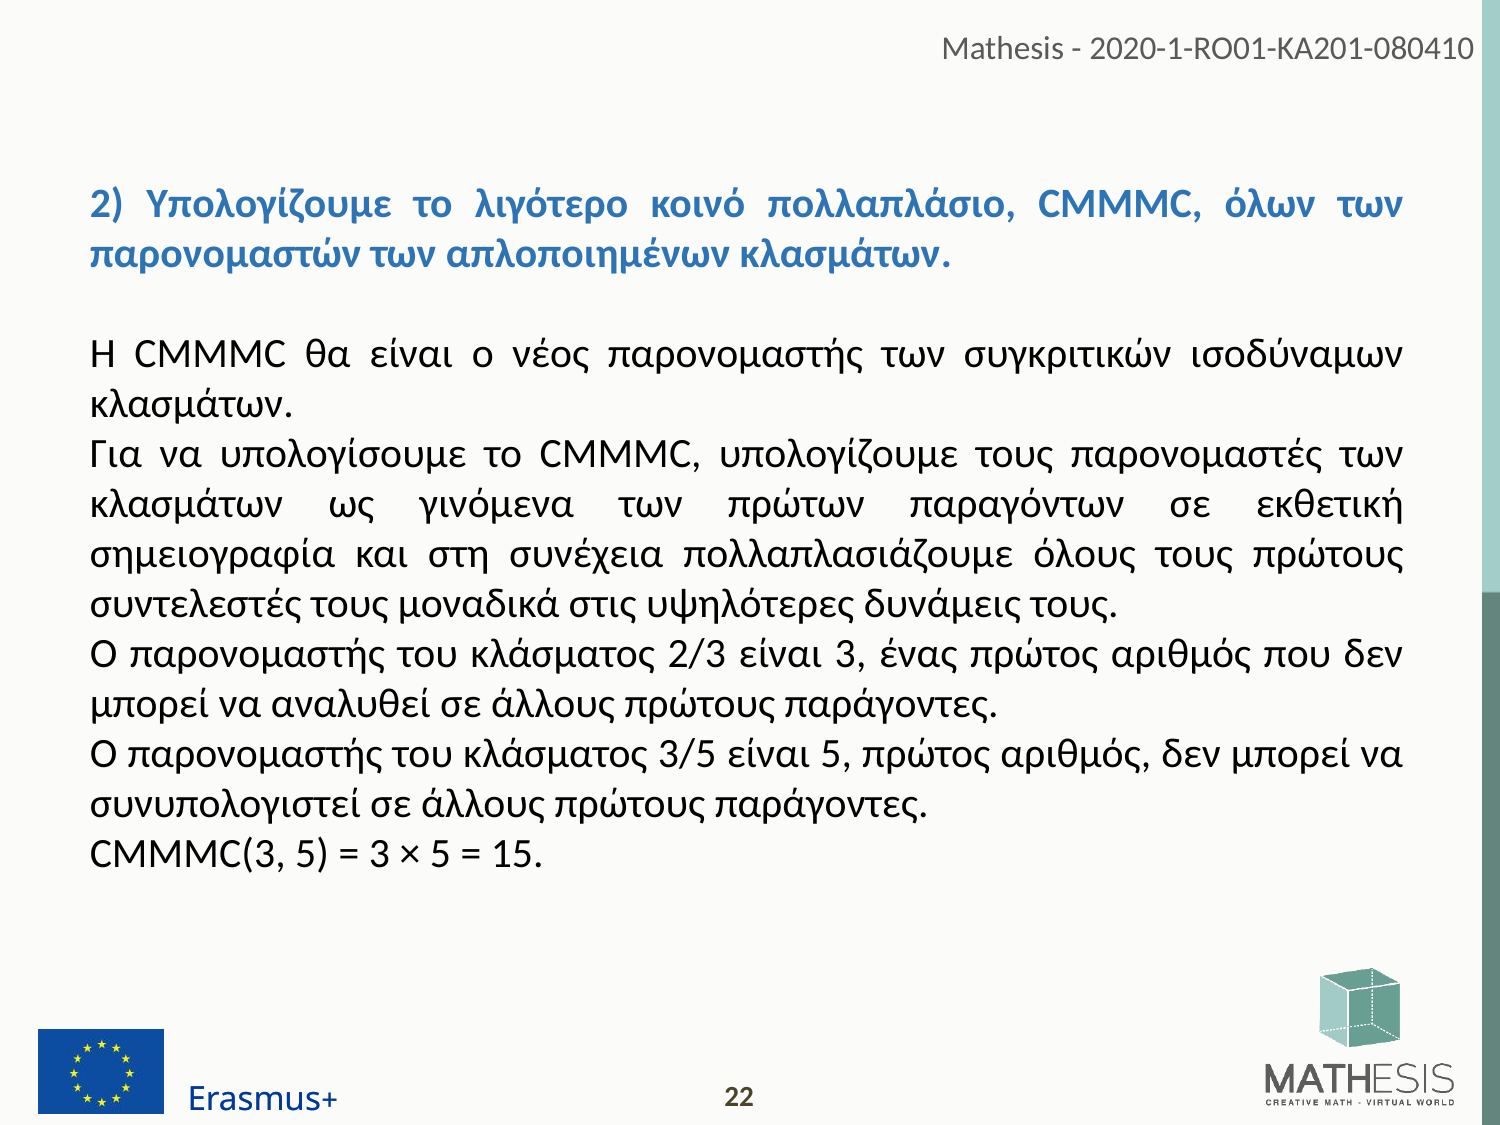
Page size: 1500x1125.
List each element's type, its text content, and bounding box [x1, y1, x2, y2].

list 2) Υπολογίζουμε το λιγότερο κοινό πολλαπλάσιο, CMMMC, όλων των παρονομαστών των απλοποιημένων κλασμάτων. Η CMMMC θα είναι ο νέος παρονομαστής των συγκριτικών ισοδύναμων κλασμάτων. Για να υπολογίσουμε το CMMMC, υπολογίζουμε τους παρονομαστές των κλασμάτων ως γινόμενα των πρώτων παραγόντων σε εκθετική σημειογραφία και στη συνέχεια πολλαπλασιάζουμε όλους τους πρώτους συντελεστές τους μοναδικά στις υψηλότερες δυνάμεις τους. Ο παρονομαστής του κλάσματος 2/3 είναι 3, ένας πρώτος αριθμός που δεν μπορεί να αναλυθεί σε άλλους πρώτους παράγοντες. Ο παρονομαστής του κλάσματος 3/5 είναι 5, πρώτος αριθμός, δεν μπορεί να συνυπολογιστεί σε άλλους πρώτους παράγοντες. CMMMC(3, 5) = 3 × 5 = 15. [75, 168, 1425, 911]
picture [38, 1029, 164, 1114]
